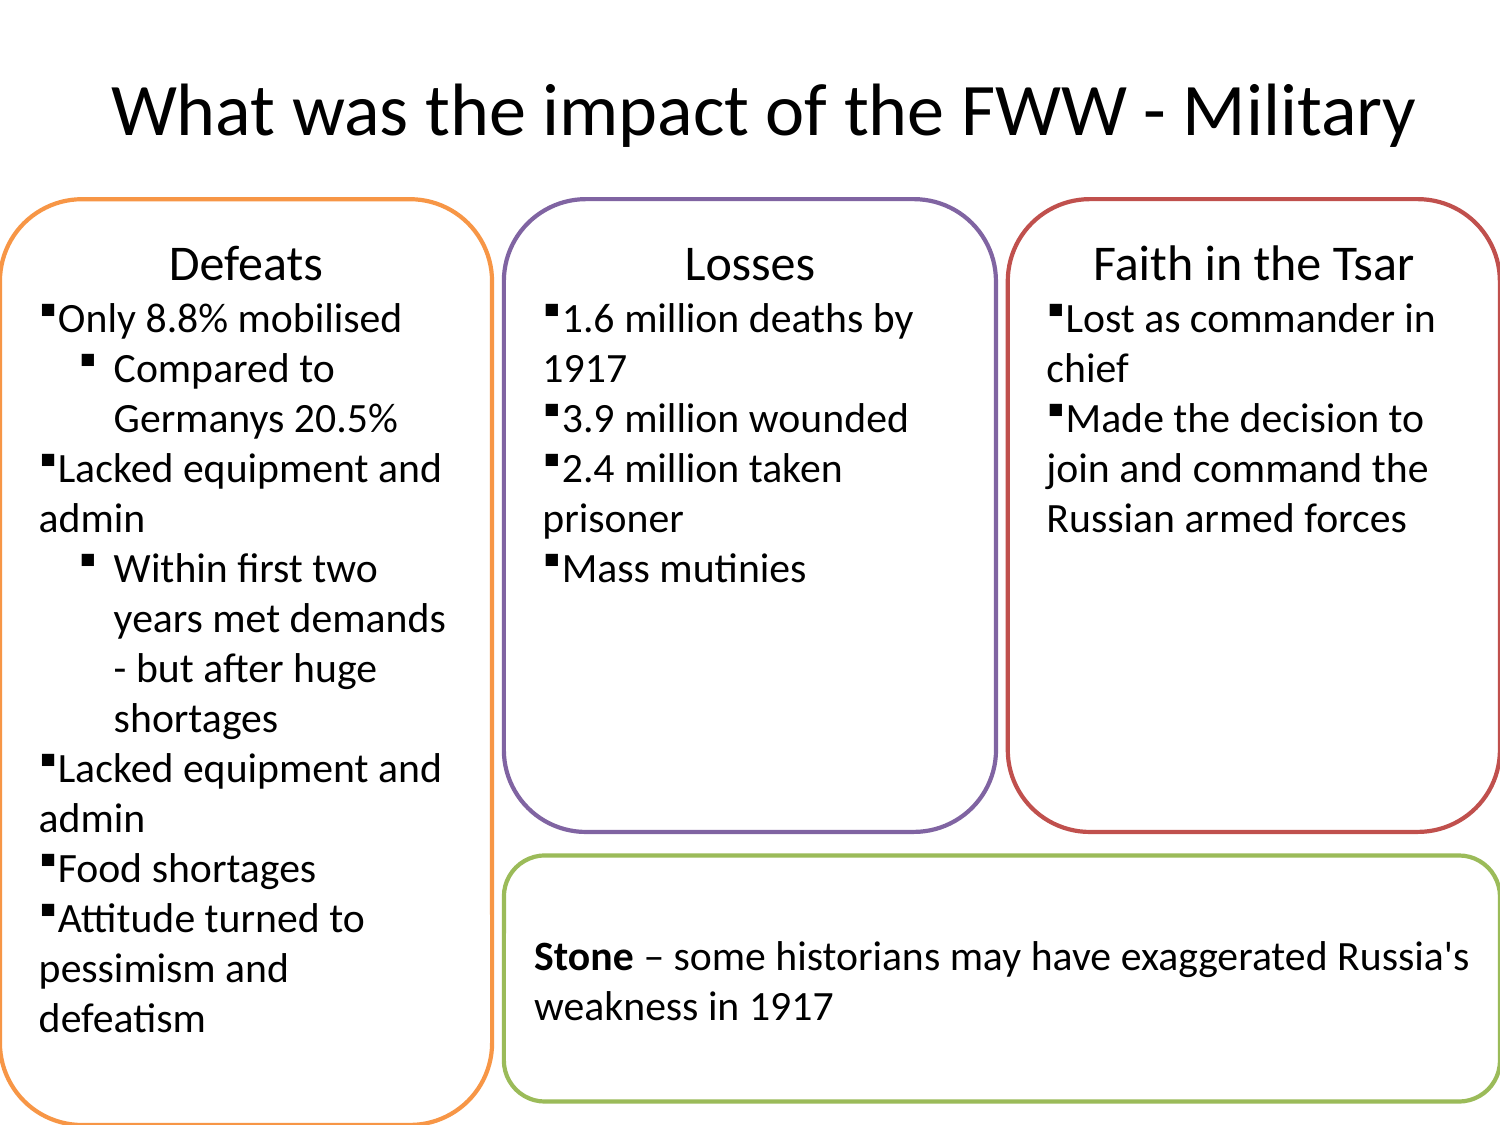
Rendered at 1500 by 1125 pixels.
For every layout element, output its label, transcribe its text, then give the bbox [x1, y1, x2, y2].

text_box Losses 1.6 million deaths by 1917 3.9 million wounded 2.4 million taken prisoner Mass mutinies [501, 197, 999, 835]
text_box Stone – some historians may have exaggerated Russia's weakness in 1917 [501, 853, 1500, 1104]
text_box Defeats Only 8.8% mobilised Compared to Germanys 20.5% Lacked equipment and admin Within first two years met demands - but after huge shortages Lacked equipment and admin Food shortages Attitude turned to pessimism and defeatism [0, 197, 495, 1125]
title What was the impact of the FWW - Military [75, 11, 1454, 200]
text_box Faith in the Tsar Lost as commander in chief Made the decision to join and command the Russian armed forces [1005, 197, 1500, 835]
